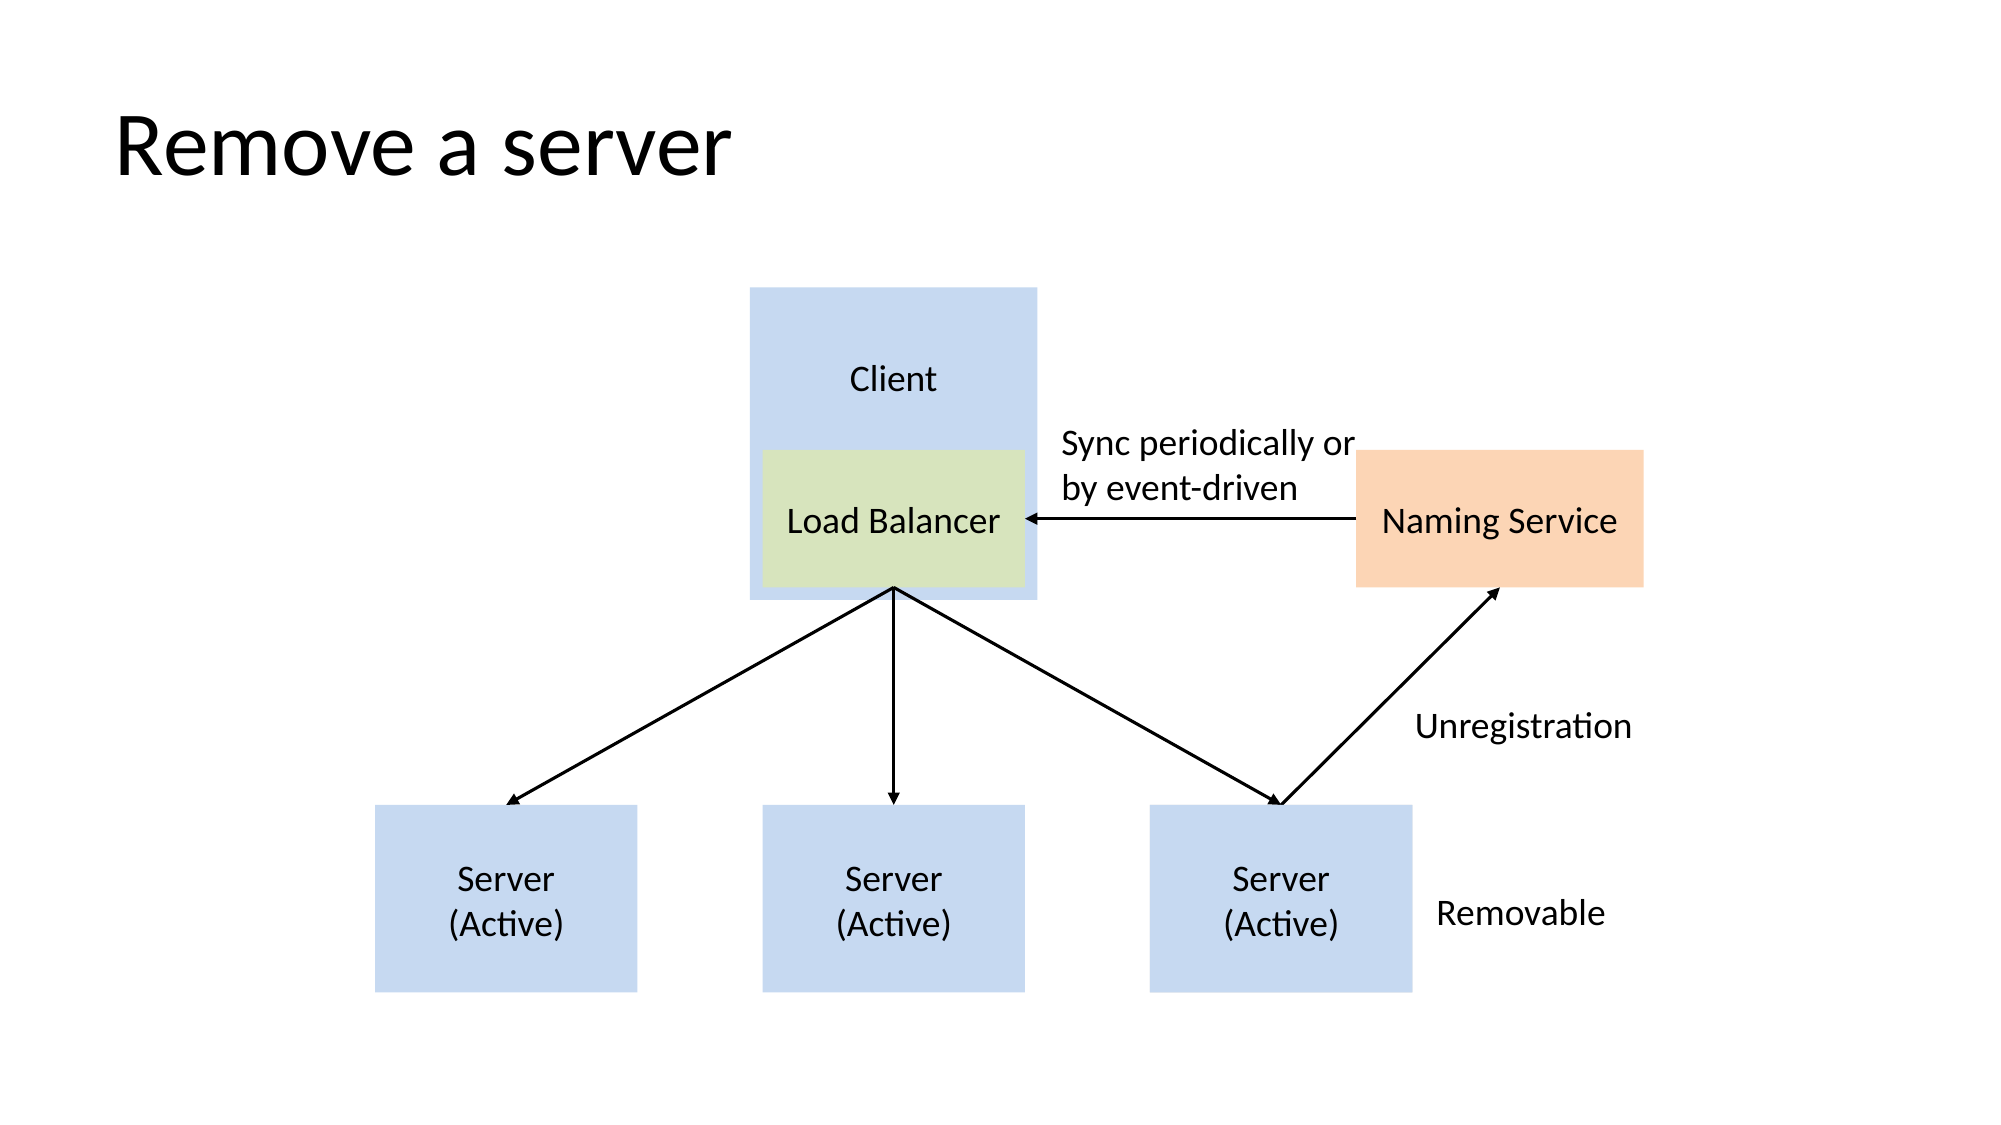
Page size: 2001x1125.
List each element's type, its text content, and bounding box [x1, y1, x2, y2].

text_box Naming Service [1354, 448, 1646, 589]
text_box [893, 587, 1282, 806]
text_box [1282, 587, 1501, 806]
text_box Load Balancer [760, 448, 1027, 585]
text_box Removable [1421, 880, 1738, 941]
text_box Client [748, 285, 1039, 585]
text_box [505, 587, 890, 806]
text_box Unregistration [1504, 693, 1725, 753]
text_box Sync periodically or by event-driven [1046, 410, 1375, 516]
title Remove a server [99, 45, 1900, 233]
text_box Server (Active) [373, 803, 640, 994]
text_box Server (Active) [760, 814, 1027, 994]
text_box Server (Active) [1148, 814, 1415, 994]
